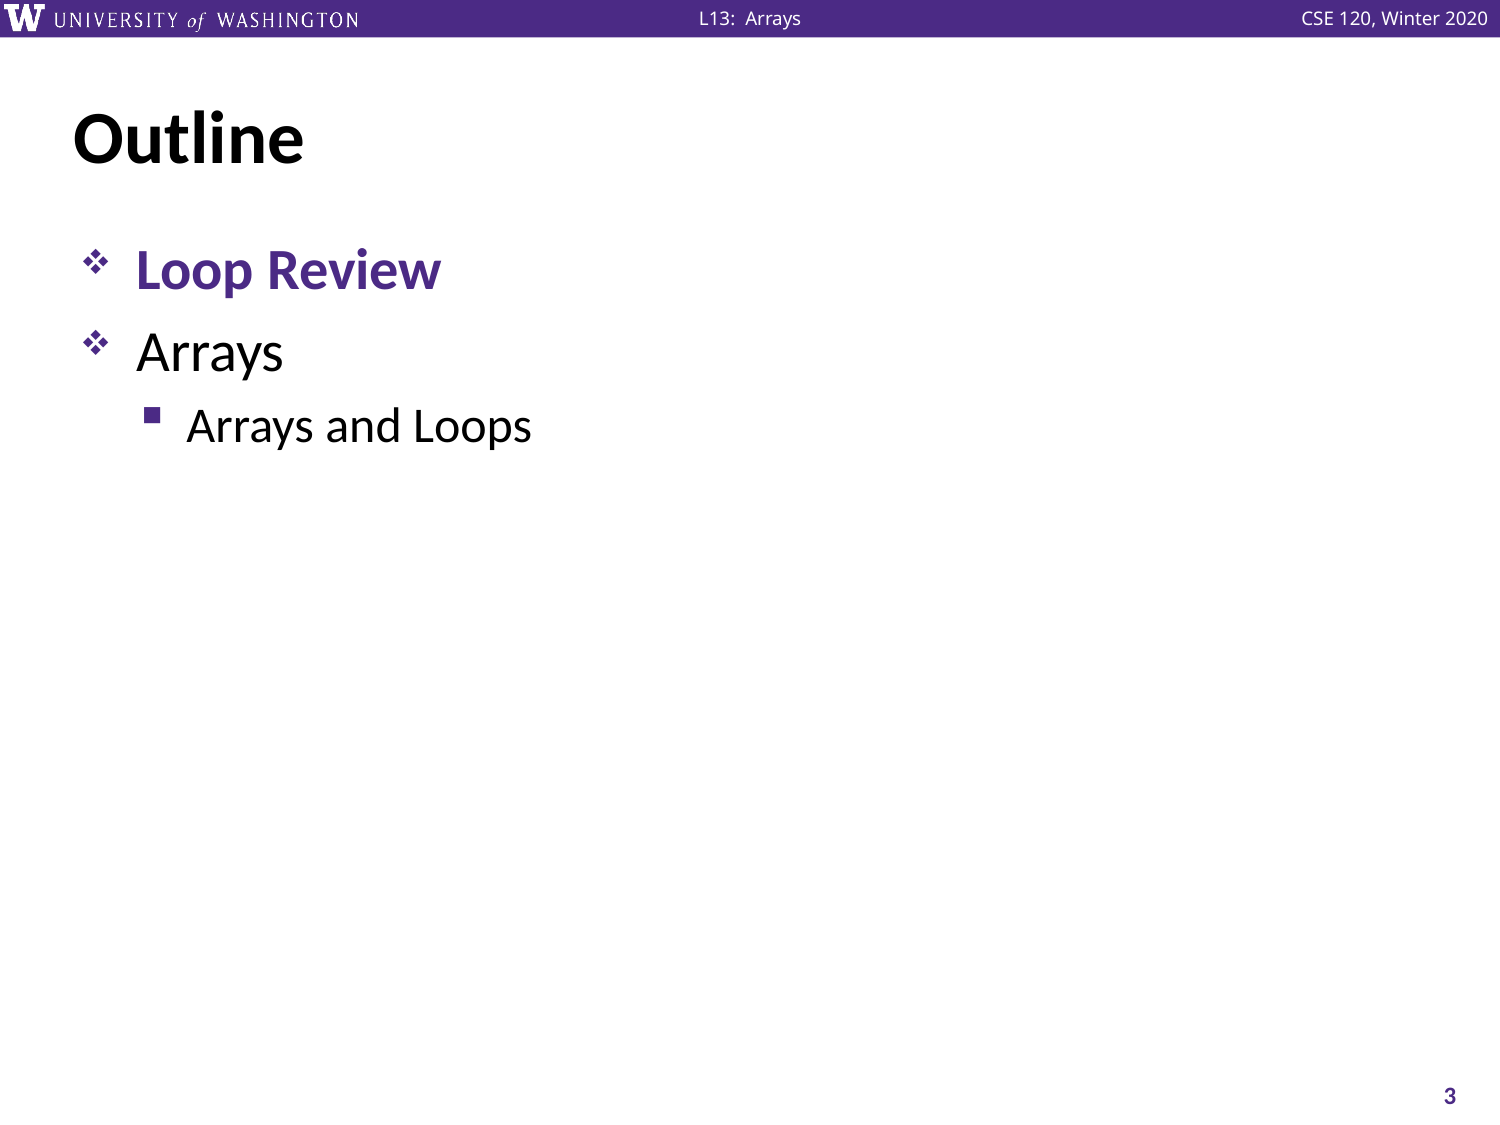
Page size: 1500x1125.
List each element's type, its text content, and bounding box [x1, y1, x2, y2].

picture [4, 4, 358, 32]
list Loop Review Arrays Arrays and Loops [64, 223, 1438, 1040]
slide_number 3 [1400, 1065, 1500, 1125]
title Outline [58, 71, 1438, 197]
